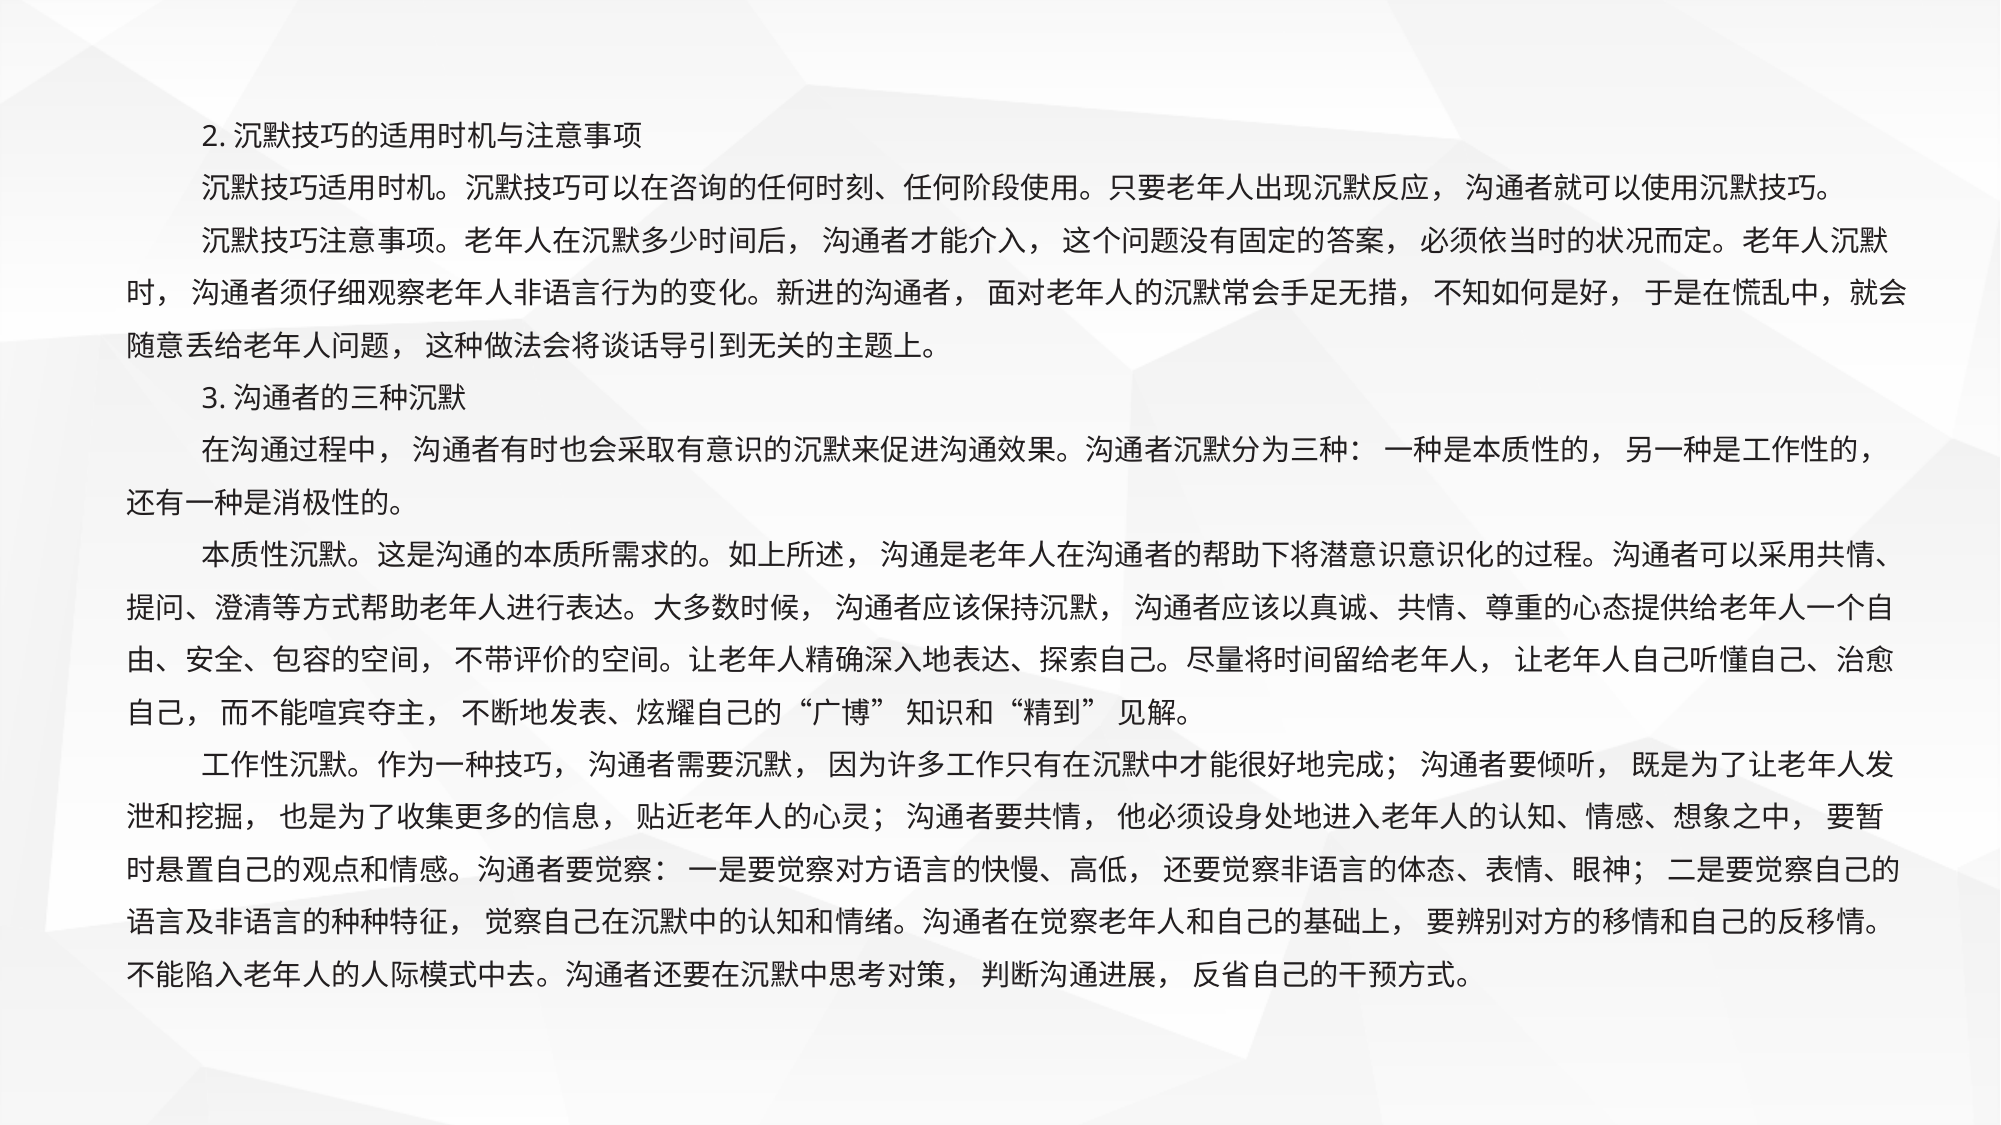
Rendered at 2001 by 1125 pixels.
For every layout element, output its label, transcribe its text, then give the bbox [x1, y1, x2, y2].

text_box 2.沉默技巧的适用时机与注意事项 沉默技巧适用时机。沉默技巧可以在咨询的任何时刻、任何阶段使用。只要老年人出现沉默反应， 沟通者就可以使用沉默技巧。 沉默技巧注意事项。老年人在沉默多少时间后， 沟通者才能介入， 这个问题没有固定的答案， 必须依当时的状况而定。老年人沉默时， 沟通者须仔细观察老年人非语言行为的变化。新进的沟通者， 面对老年人的沉默常会手足无措， 不知如何是好， 于是在慌乱中，就会随意丢给老年人问题， 这种做法会将谈话导引到无关的主题上。 3.沟通者的三种沉默 在沟通过程中， 沟通者有时也会采取有意识的沉默来促进沟通效果。沟通者沉默分为三种： 一种是本质性的， 另一种是工作性的， 还有一种是消极性的。 本质性沉默。这是沟通的本质所需求的。如上所述， 沟通是老年人在沟通者的帮助下将潜意识意识化的过程。沟通者可以采用共情、提问、澄清等方式帮助老年人进行表达。大多数时候， 沟通者应该保持沉默， 沟通者应该以真诚、共情、尊重的心态提供给老年人一个自由、安全、包容的空间， 不带评价的空间。让老年人精确深入地表达、探索自己。尽量将时间留给老年人， 让老年人自己听懂自己、治愈自己， 而不能喧宾夺主， 不断地发表、炫耀自己的“广博” 知识和“精到” 见解。 工作性沉默。作为一种技巧， 沟通者需要沉默， 因为许多工作只有在沉默中才能很好地完成； 沟通者要倾听， 既是为了让老年人发泄和挖掘， 也是为了收集更多的信息， 贴近老年人的心灵； 沟通者要共情， 他必须设身处地进入老年人的认知、情感、想象之中， 要暂时悬置自己的观点和情感。沟通者要觉察： 一是要觉察对方语言的快慢、高低， 还要觉察非语言的体态、表情、眼神； 二是要觉察自己的语言及非语言的种种特征， 觉察自己在沉默中的认知和情绪。沟通者在觉察老年人和自己的基础上， 要辨别对方的移情和自己的反移情。不能陷入老年人的人际模式中去。沟通者还要在沉默中思考对策， 判断沟通进展， 反省自己的干预方式。 [111, 92, 1926, 999]
picture [0, 0, 2000, 1125]
